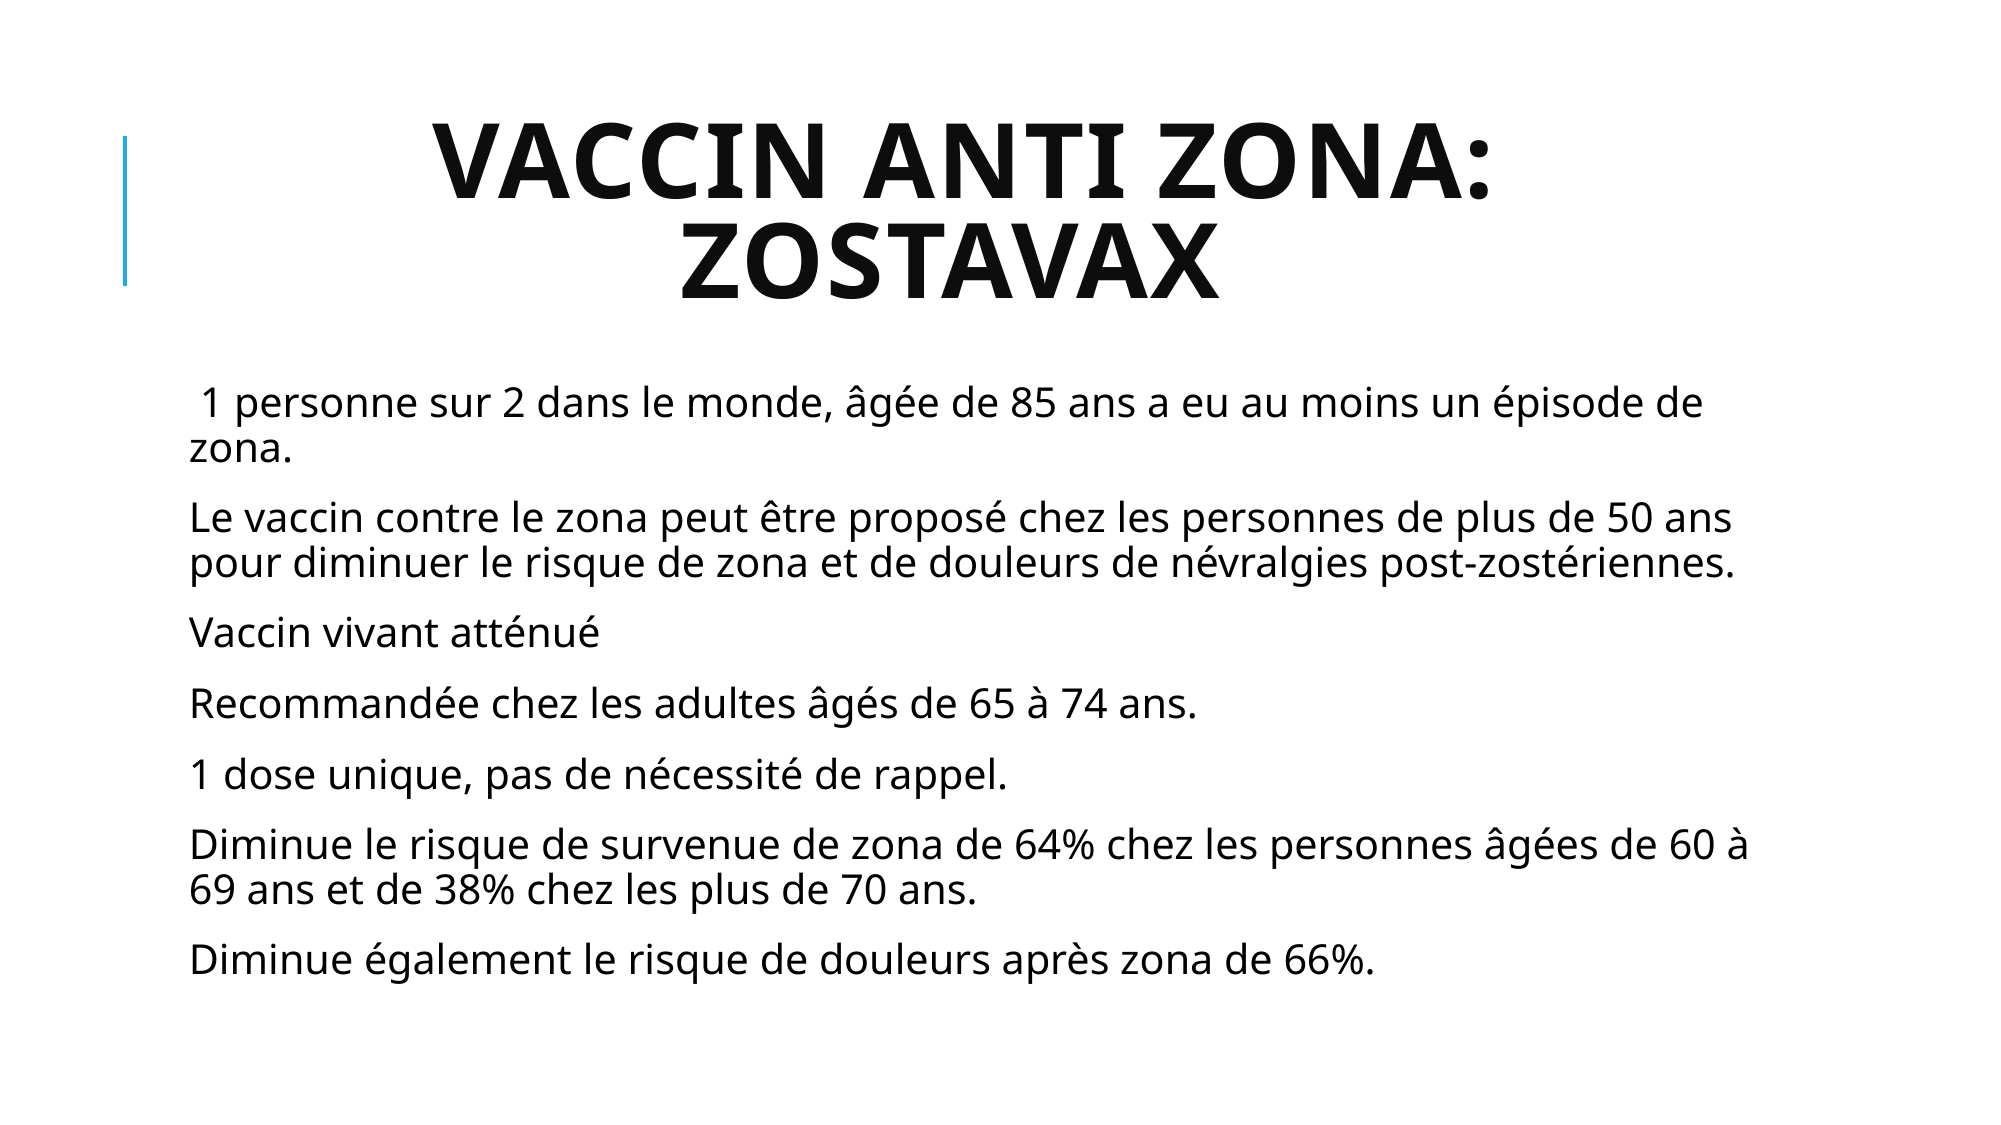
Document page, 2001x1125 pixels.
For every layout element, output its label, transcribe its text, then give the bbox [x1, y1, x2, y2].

title Vaccin anti ZONA: Zostavax [168, 96, 1763, 342]
list 1 personne sur 2 dans le monde, âgée de 85 ans a eu au moins un épisode de zona. Le vaccin contre le zona peut être proposé chez les personnes de plus de 50 ans pour diminuer le risque de zona et de douleurs de névralgies post-zostériennes. Vaccin vivant atténué Recommandée chez les adultes âgés de 65 à 74 ans. 1 dose unique, pas de nécessité de rappel. Diminue le risque de survenue de zona de 64% chez les personnes âgées de 60 à 69 ans et de 38% chez les plus de 70 ans. Diminue également le risque de douleurs après zona de 66%. [168, 375, 1763, 1035]
